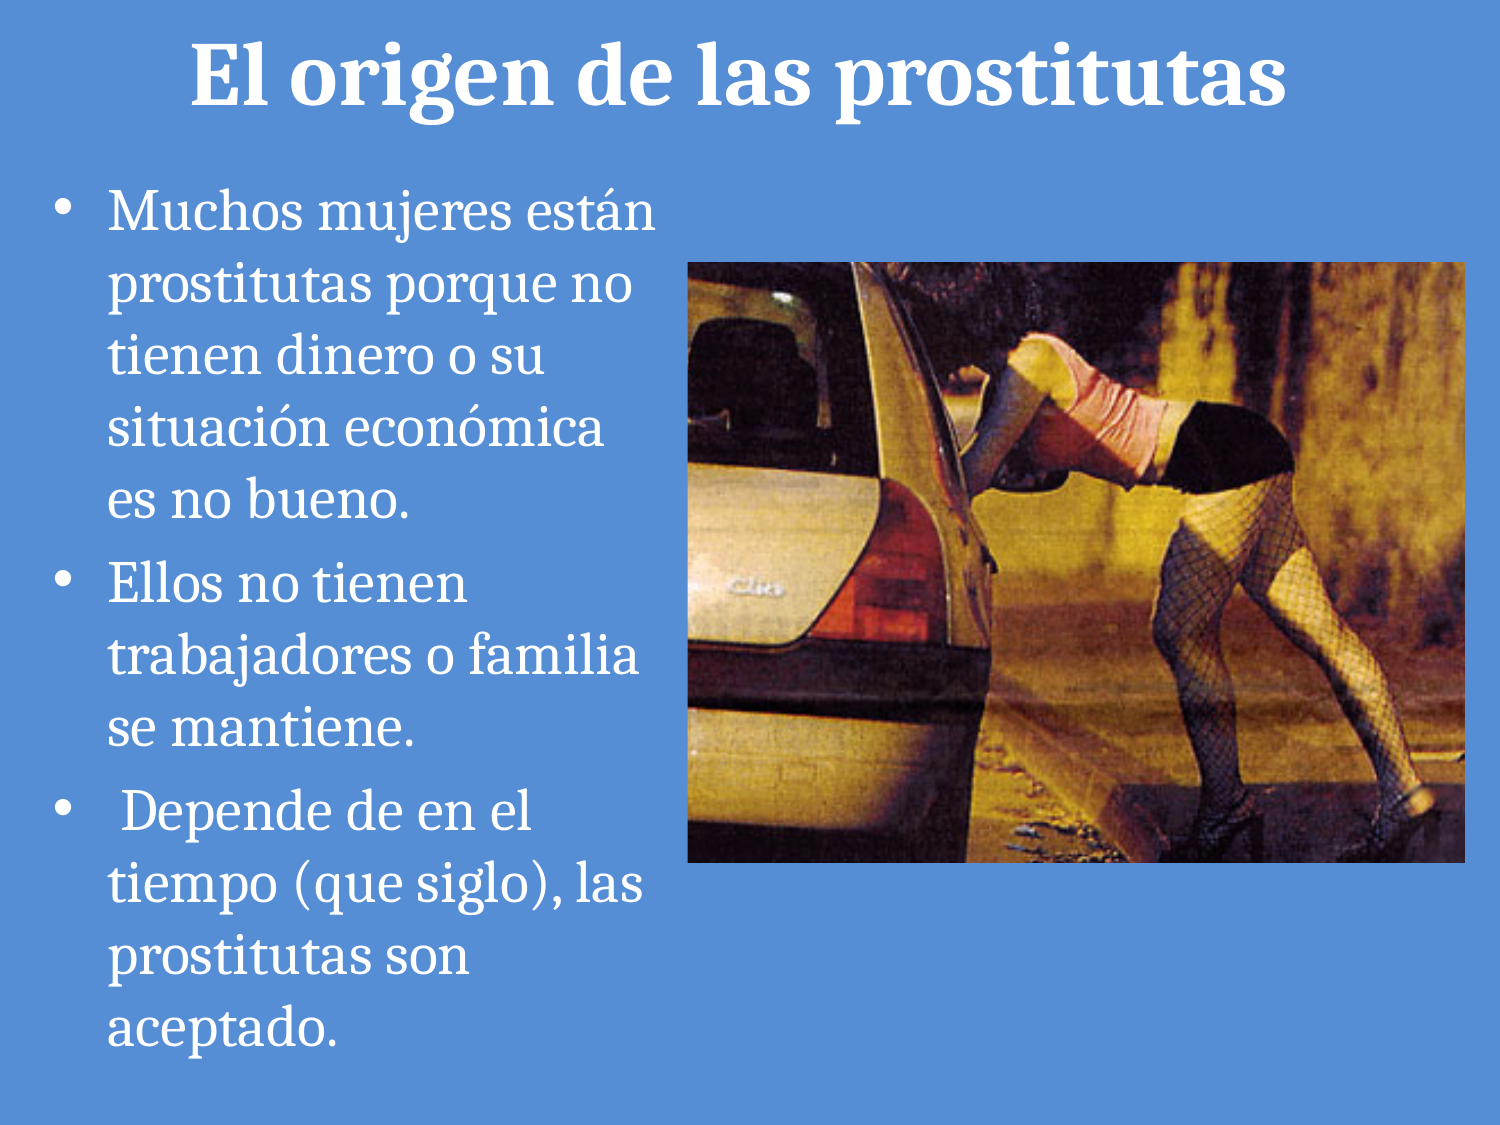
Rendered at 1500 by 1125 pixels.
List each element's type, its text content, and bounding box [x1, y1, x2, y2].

picture [687, 262, 1466, 863]
title El origen de las prostitutas [74, 0, 1426, 163]
list Muchos mujeres están prostitutas porque no tienen dinero o su situación económica es no bueno. Ellos no tienen trabajadores o familia se mantiene. Depende de en el tiempo (que siglo), las prostitutas son aceptado. [37, 162, 676, 1101]
